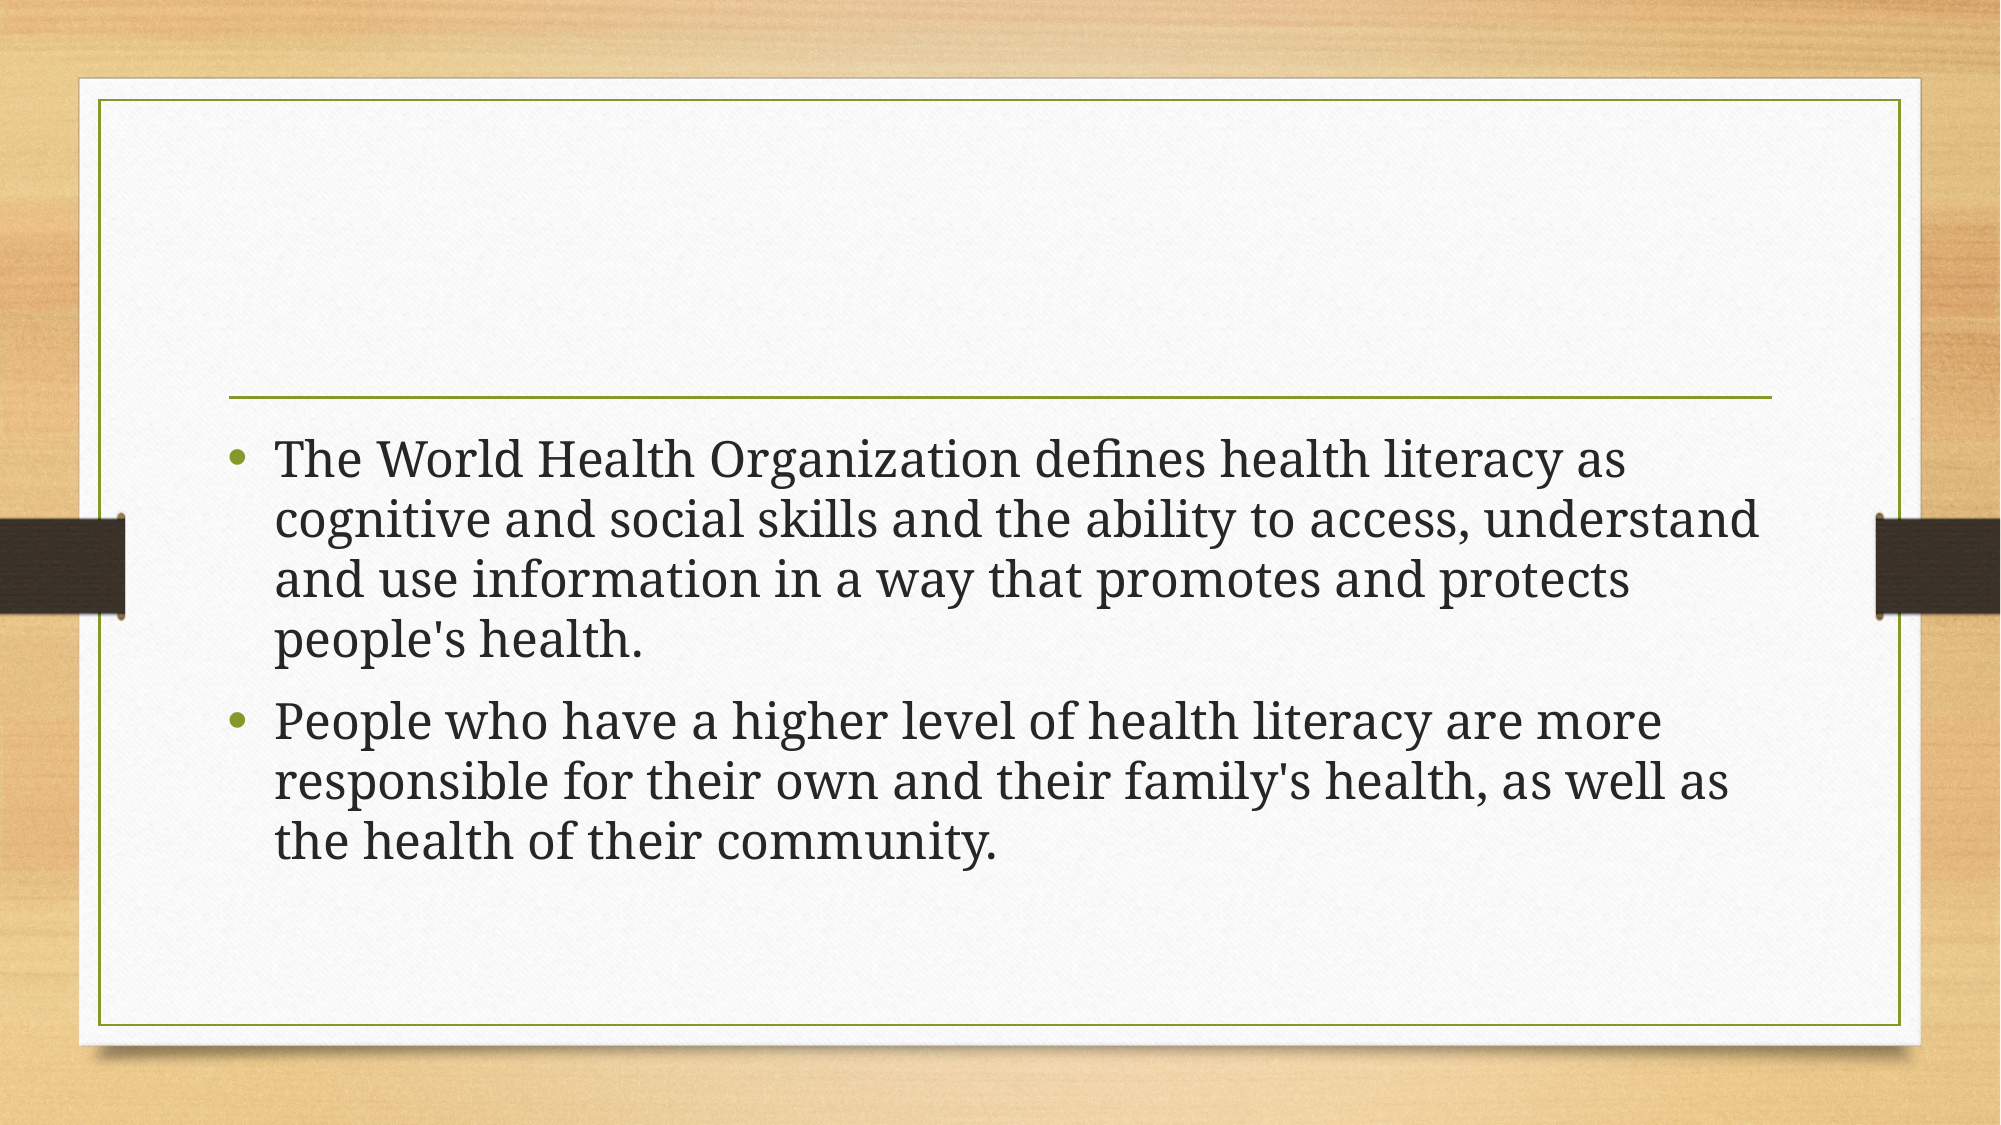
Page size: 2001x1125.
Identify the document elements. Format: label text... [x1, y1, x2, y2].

list The World Health Organization defines health literacy as cognitive and social skills and the ability to access, understand and use information in a way that promotes and protects people's health. People who have a higher level of health literacy are more responsible for their own and their family's health, as well as the health of their community. [212, 419, 1788, 964]
picture [0, 0, 2001, 1125]
